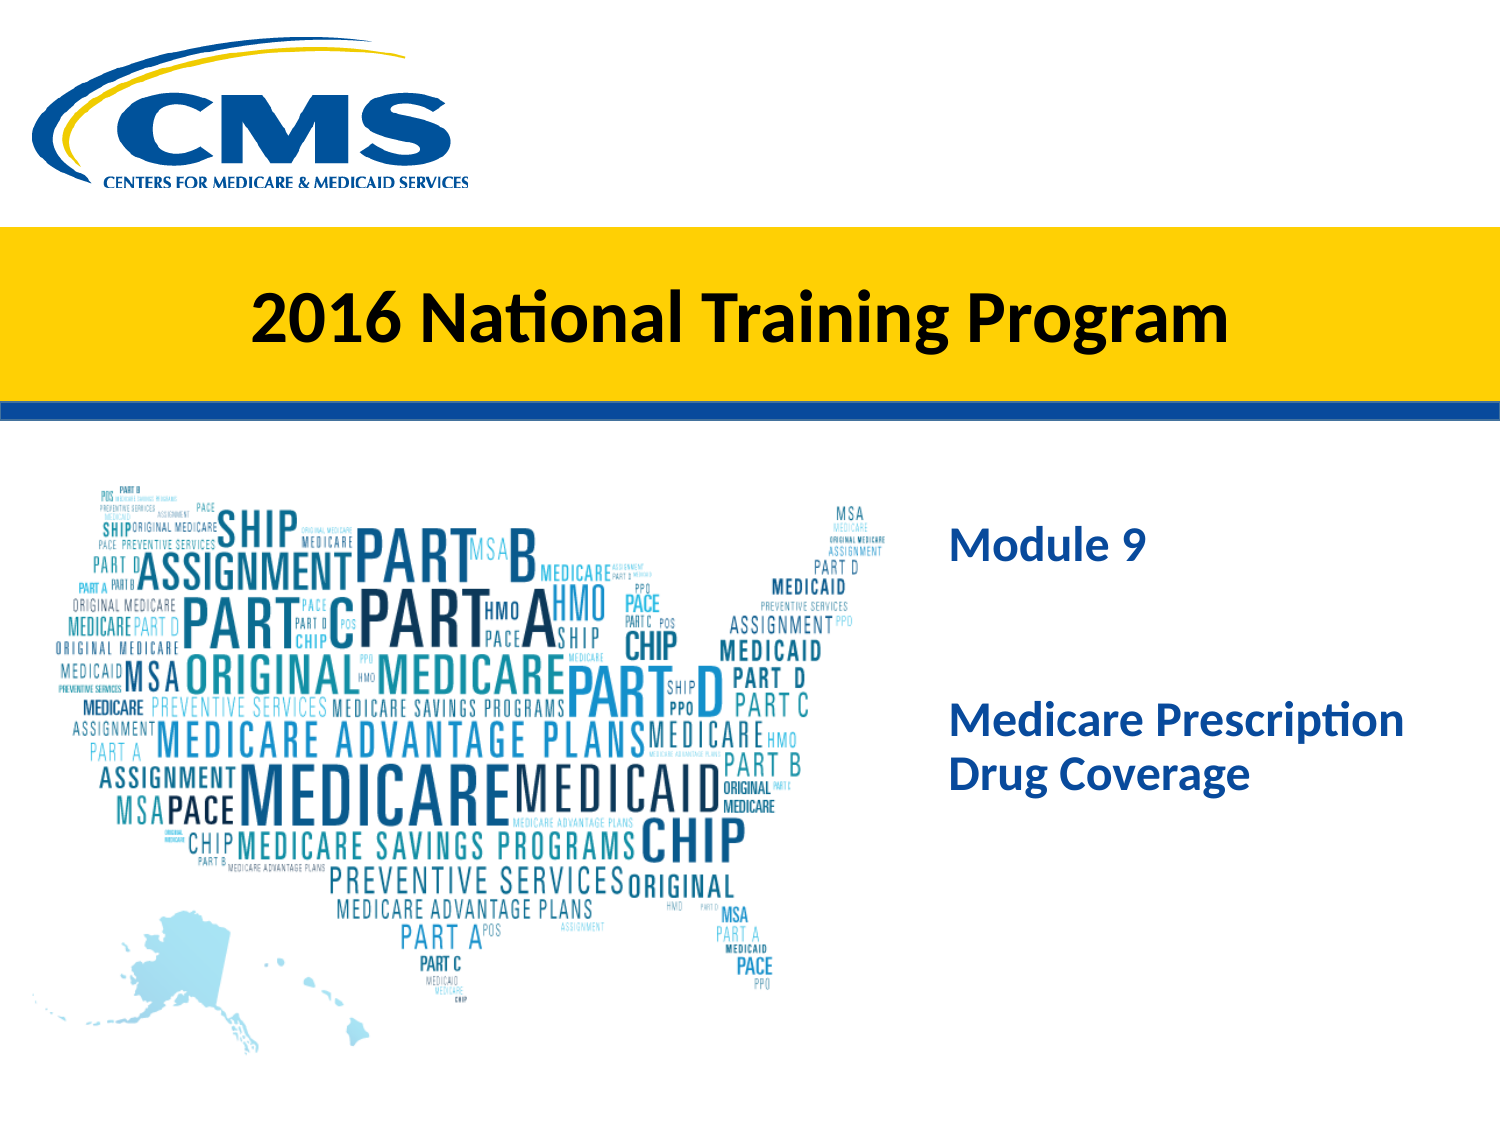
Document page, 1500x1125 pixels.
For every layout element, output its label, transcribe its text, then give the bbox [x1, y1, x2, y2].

picture [32, 37, 468, 188]
text_box [0, 401, 1500, 421]
list Module 9 [933, 510, 1459, 686]
title [0, 227, 1500, 401]
text_box 2016 National Training Program [202, 259, 1280, 365]
list Medicare Prescription Drug Coverage [933, 685, 1456, 874]
picture [32, 474, 890, 1059]
